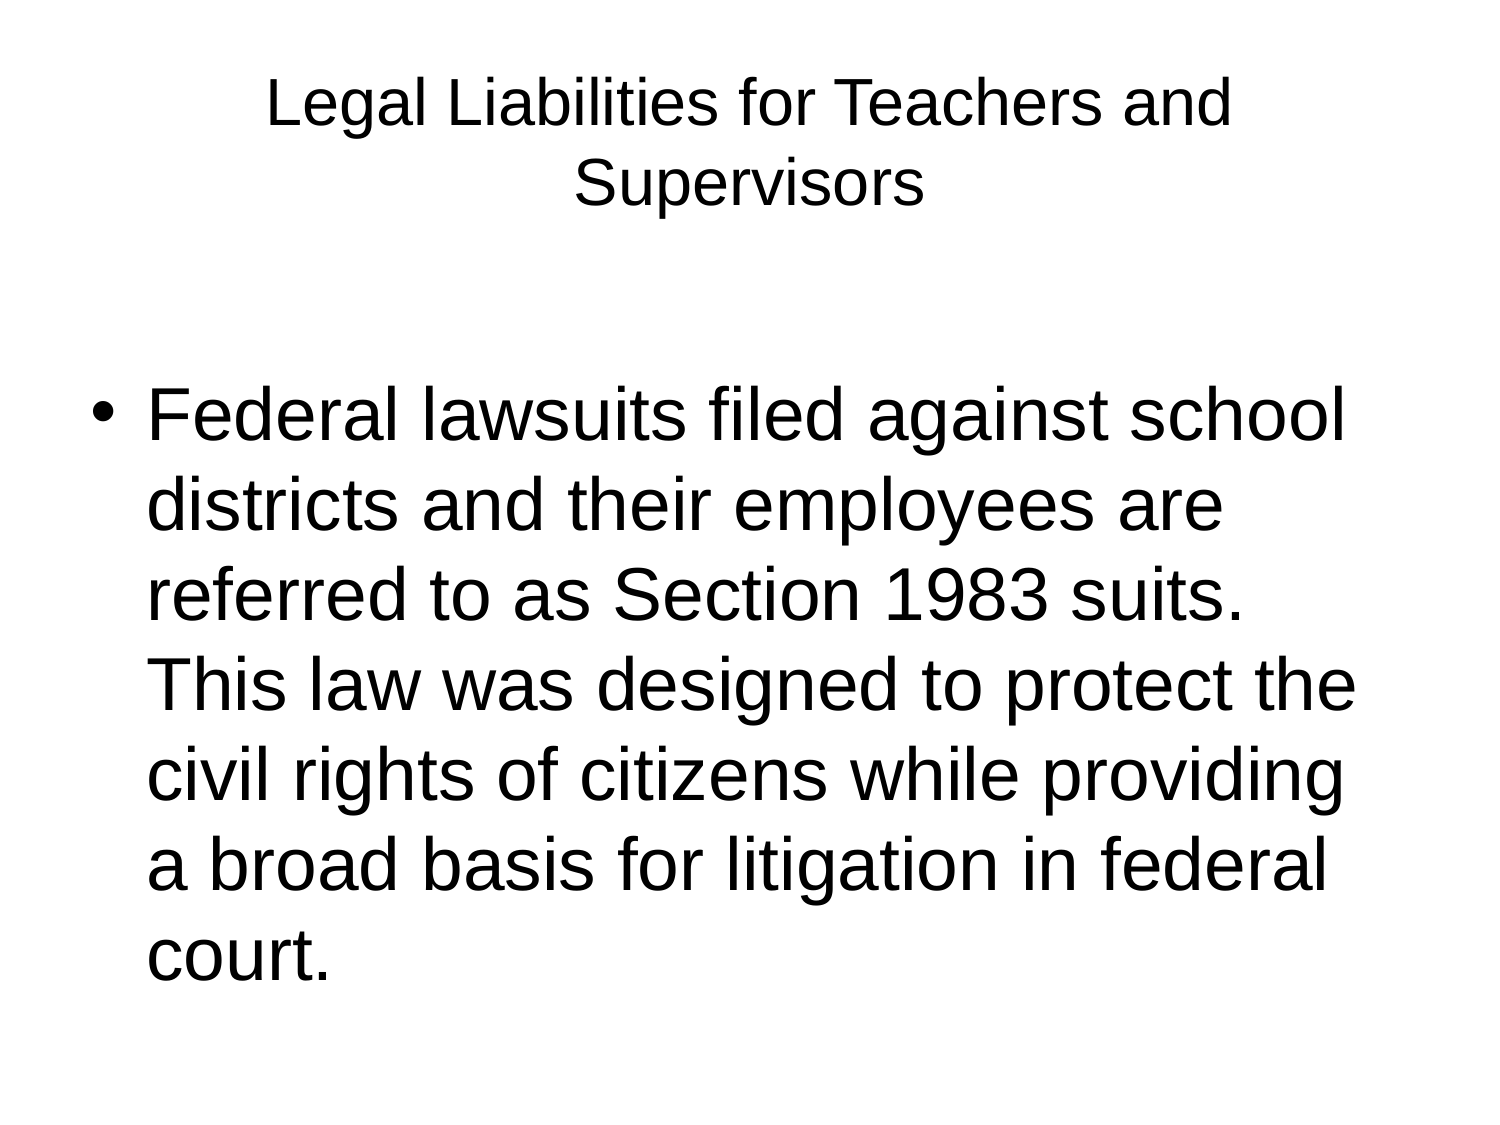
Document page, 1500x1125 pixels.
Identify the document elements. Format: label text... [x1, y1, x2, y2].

title Legal Liabilities for Teachers and Supervisors [74, 44, 1426, 233]
list Federal lawsuits filed against school districts and their employees are referred to as Section 1983 suits. This law was designed to protect the civil rights of citizens while providing a broad basis for litigation in federal court. [74, 262, 1426, 1006]
